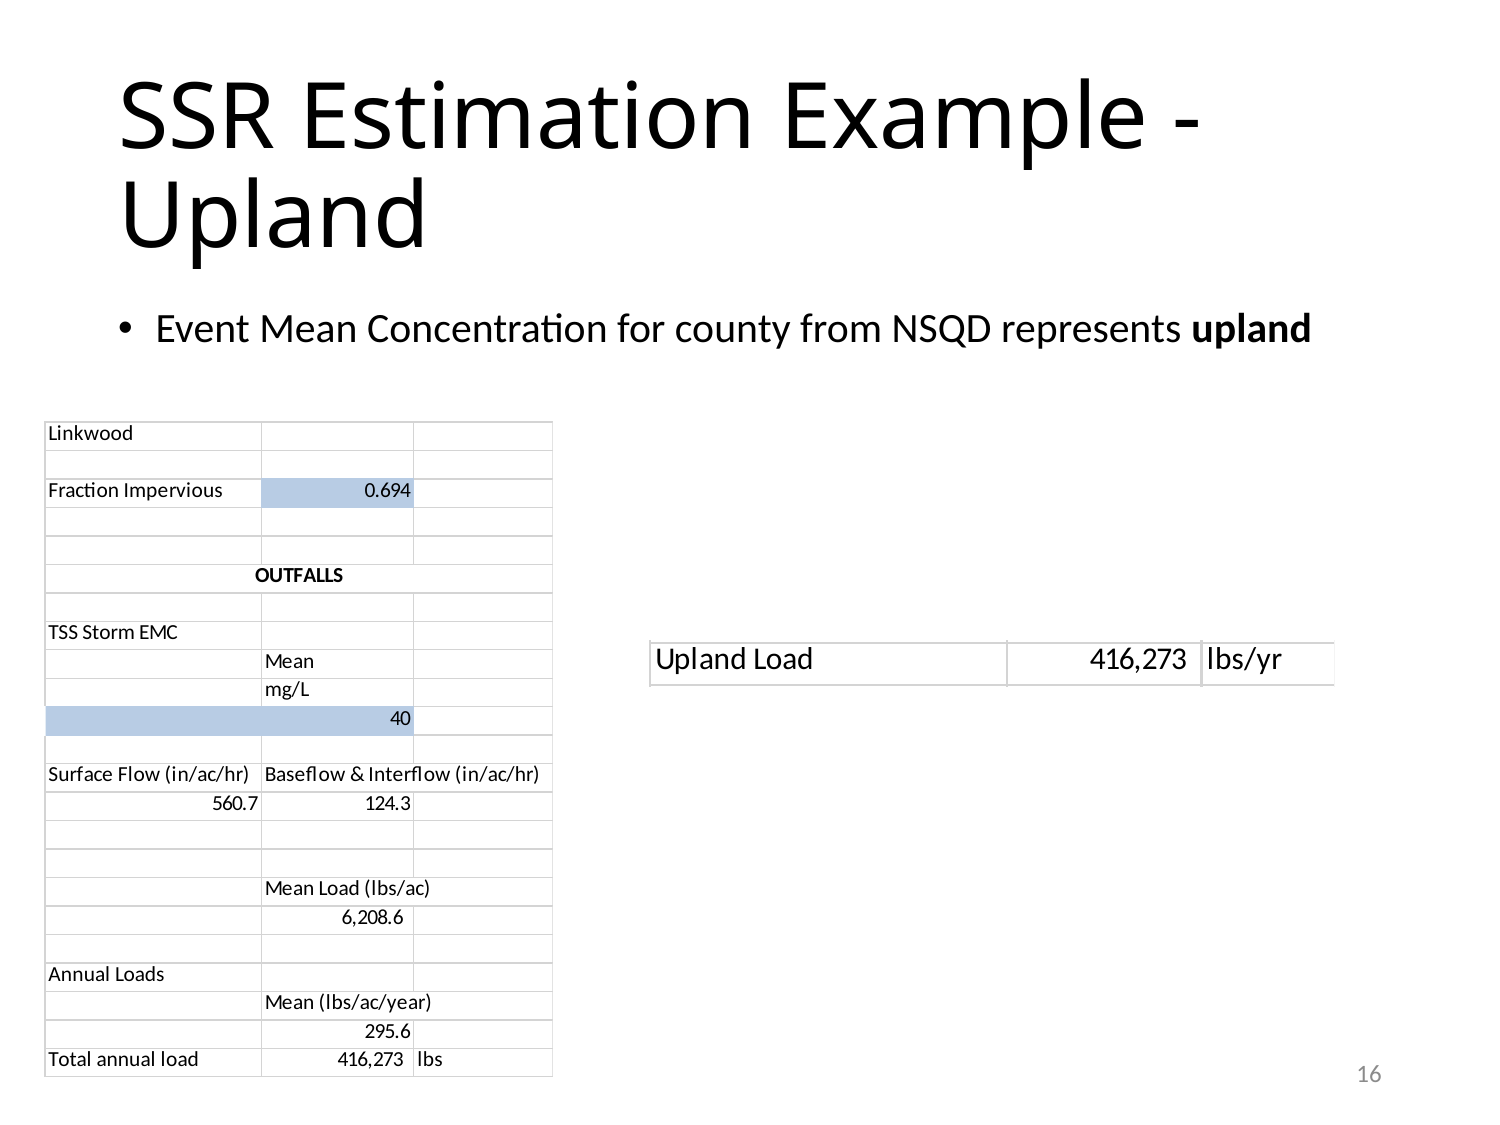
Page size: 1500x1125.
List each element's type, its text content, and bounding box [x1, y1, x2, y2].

picture [44, 421, 554, 1078]
title SSR Estimation Example - Upland [103, 59, 1397, 278]
picture [649, 640, 1337, 687]
slide_number 16 [1059, 1042, 1397, 1103]
